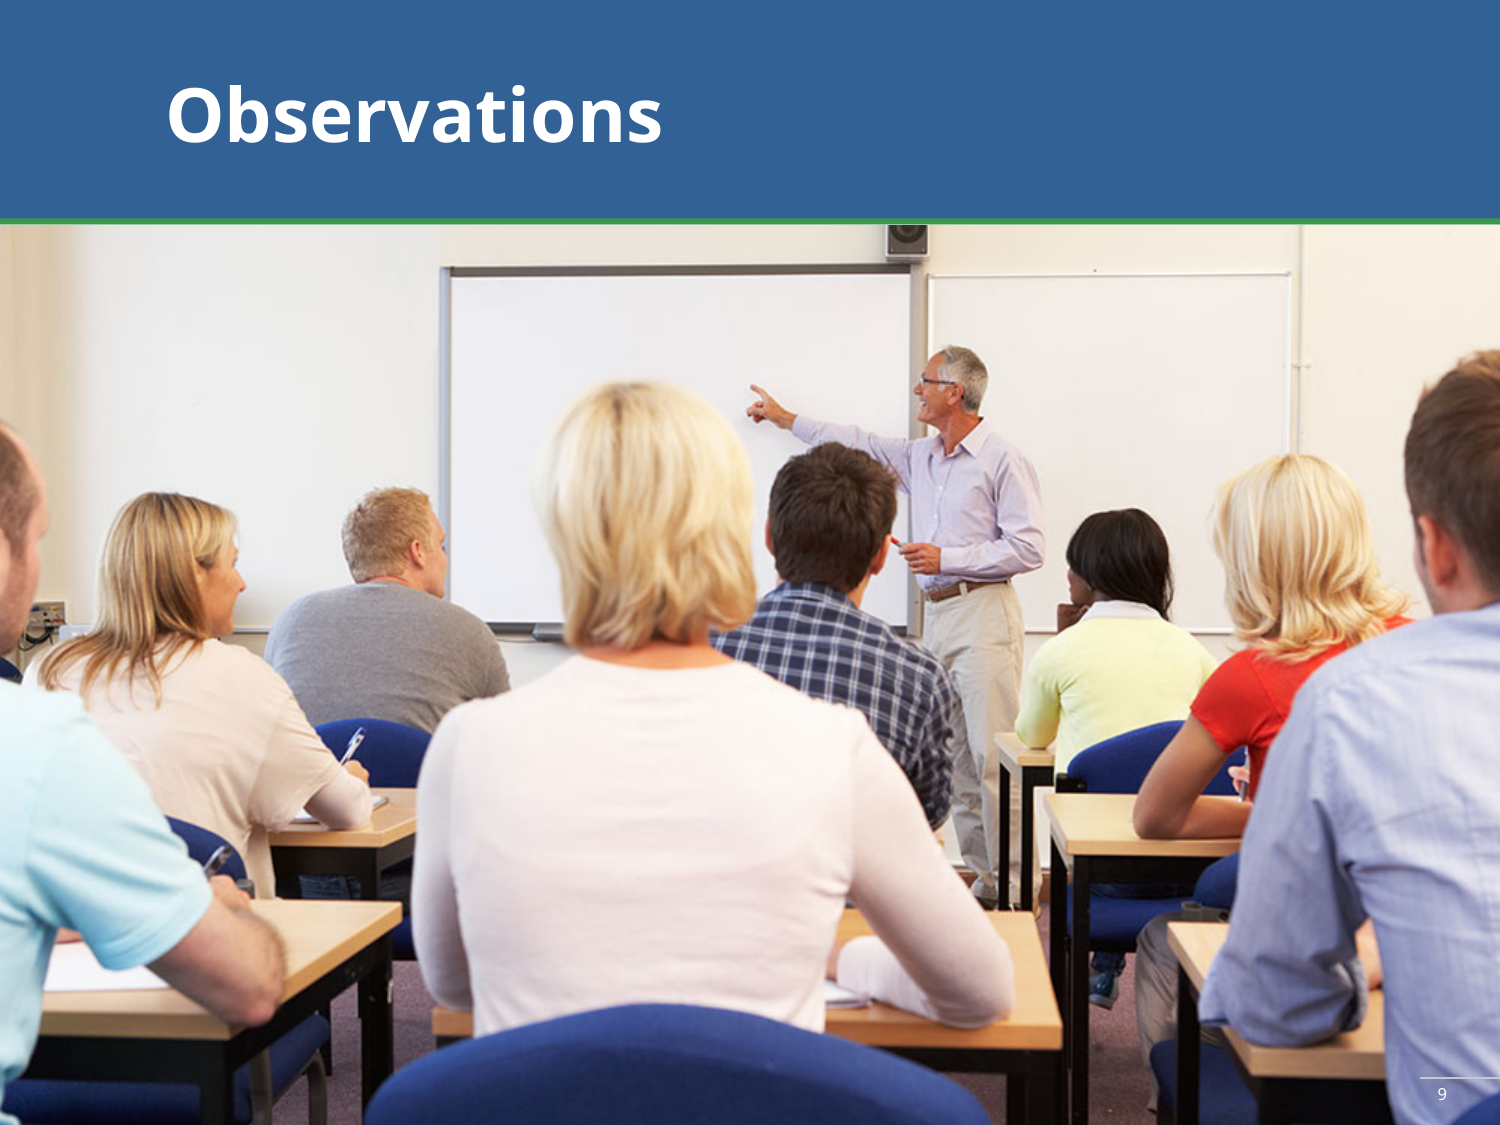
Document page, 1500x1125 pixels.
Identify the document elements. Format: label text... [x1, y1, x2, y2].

title Observations [150, 0, 1350, 223]
picture [0, 0, 1500, 1125]
